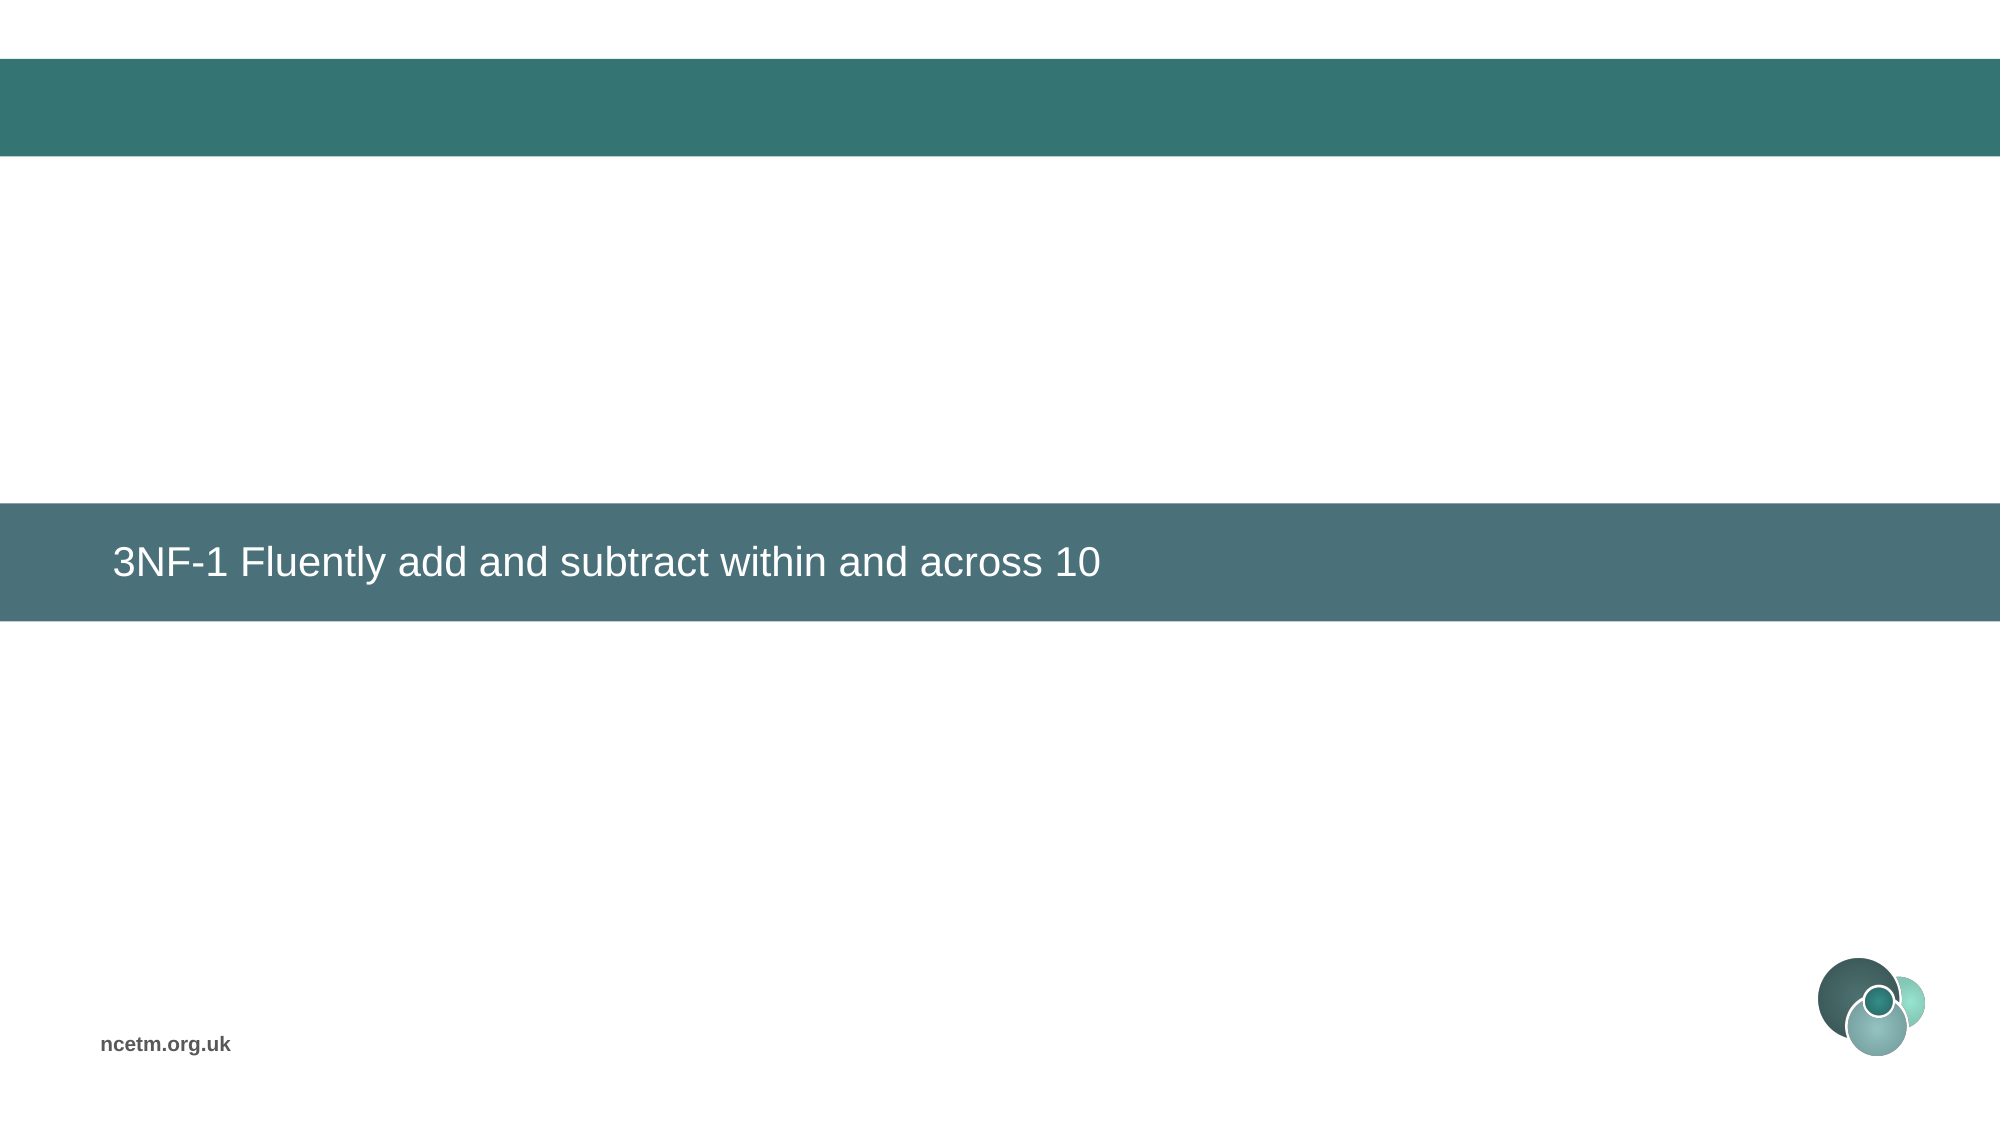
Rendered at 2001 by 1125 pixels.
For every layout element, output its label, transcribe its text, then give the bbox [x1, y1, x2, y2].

text_box [0, 503, 2000, 622]
picture [1818, 958, 1925, 1056]
text_box 3NF-1 Fluently add and subtract within and across 10 [97, 527, 1945, 598]
